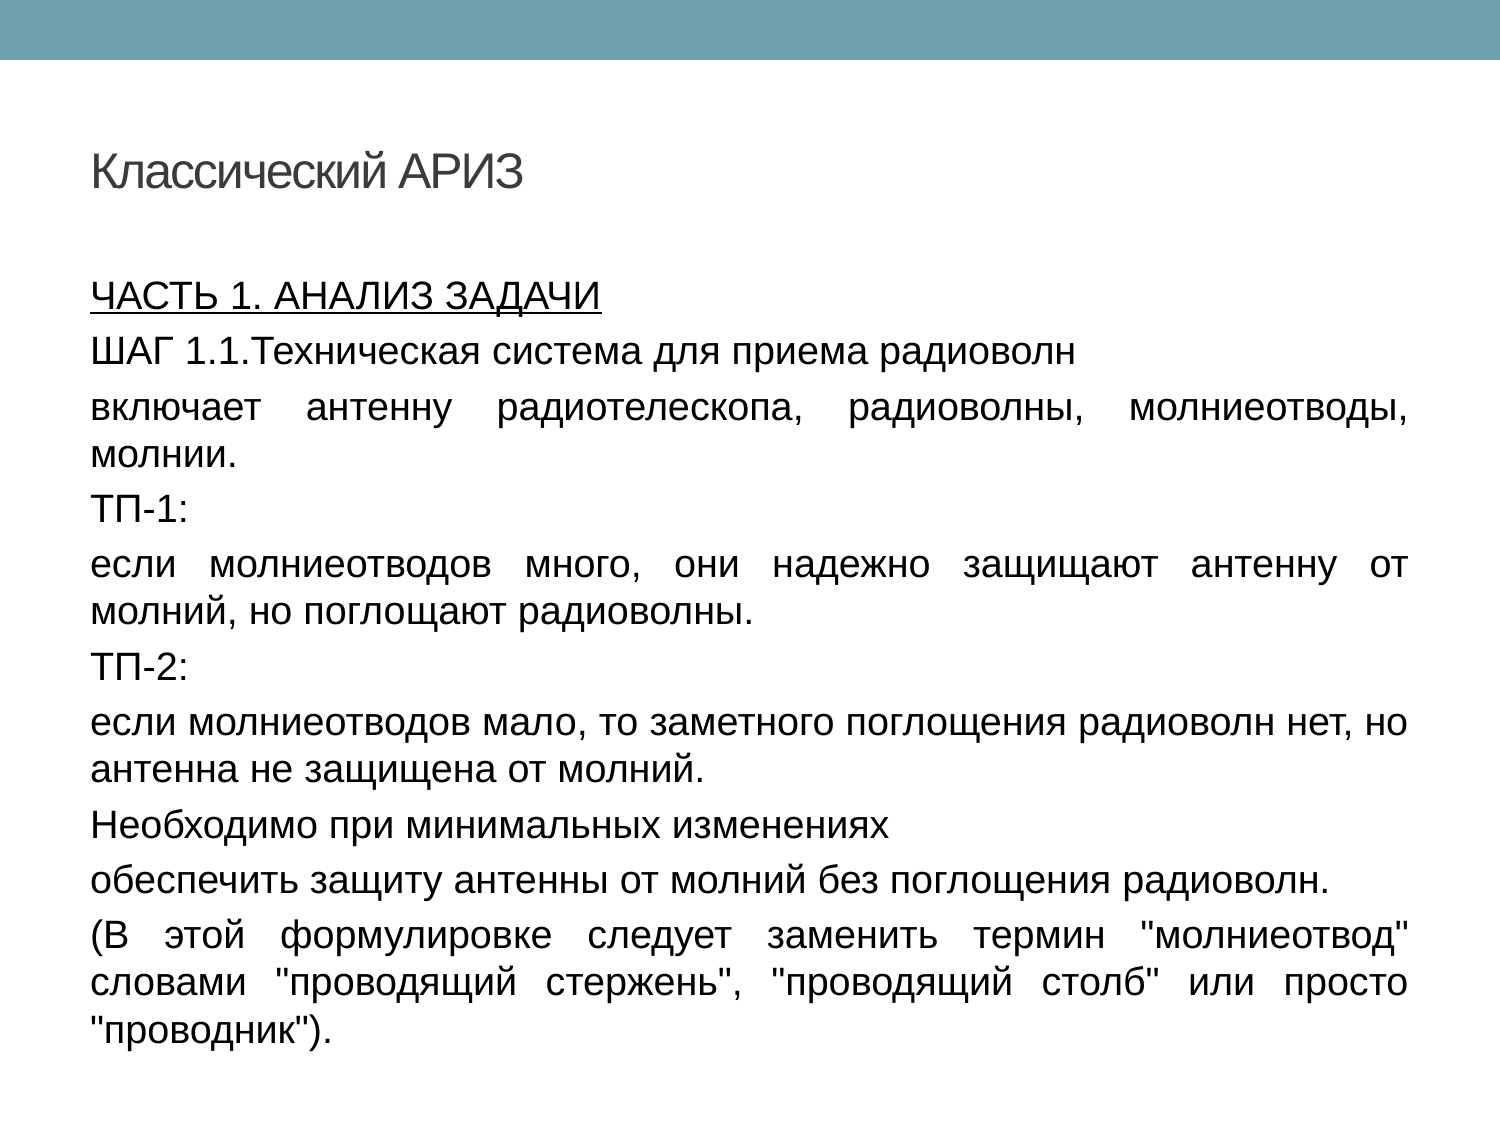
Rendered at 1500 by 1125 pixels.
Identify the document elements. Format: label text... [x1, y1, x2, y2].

title Классический АРИЗ [75, 87, 1425, 250]
list ЧАСТЬ 1. АНАЛИЗ ЗАДАЧИ ШАГ 1.1.Техническая система для приема радиоволн включает антенну радиотелескопа, радиоволны, молниеотводы, молнии. ТП-1: если молниеотводов много, они надежно защищают антенну от молний, но поглощают радиоволны. ТП-2: если молниеотводов мало, то заметного поглощения радиоволн нет, но антенна не защищена от молний. Необходимо при минимальных изменениях обеспечить защиту антенны от молний без поглощения радиоволн. (В этой формулировке следует заменить термин "молниеотвод" словами "проводящий стержень", "проводящий столб" или просто "проводник"). [75, 262, 1425, 1063]
